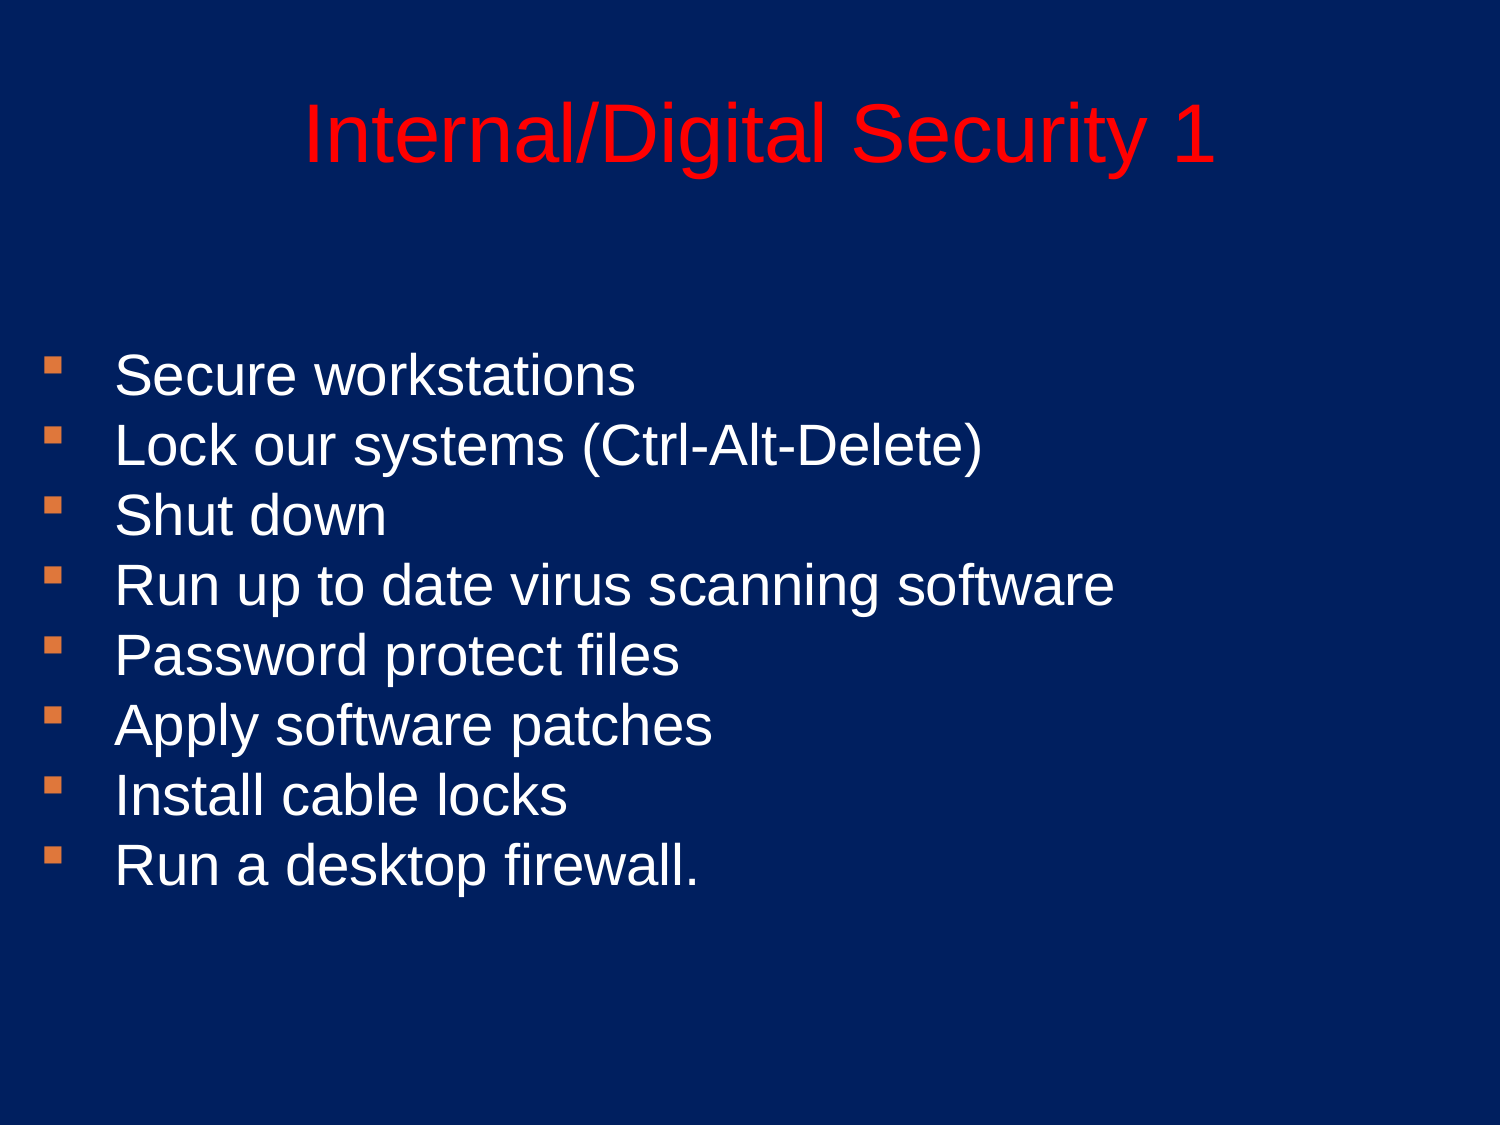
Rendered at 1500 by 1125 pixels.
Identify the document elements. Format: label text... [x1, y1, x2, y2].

title Internal/Digital Security 1 [44, 53, 1456, 267]
text_box Secure workstations Lock our systems (Ctrl-Alt-Delete) Shut down Run up to date virus scanning software Password protect files Apply software patches Install cable locks Run a desktop firewall. [37, 337, 1226, 898]
